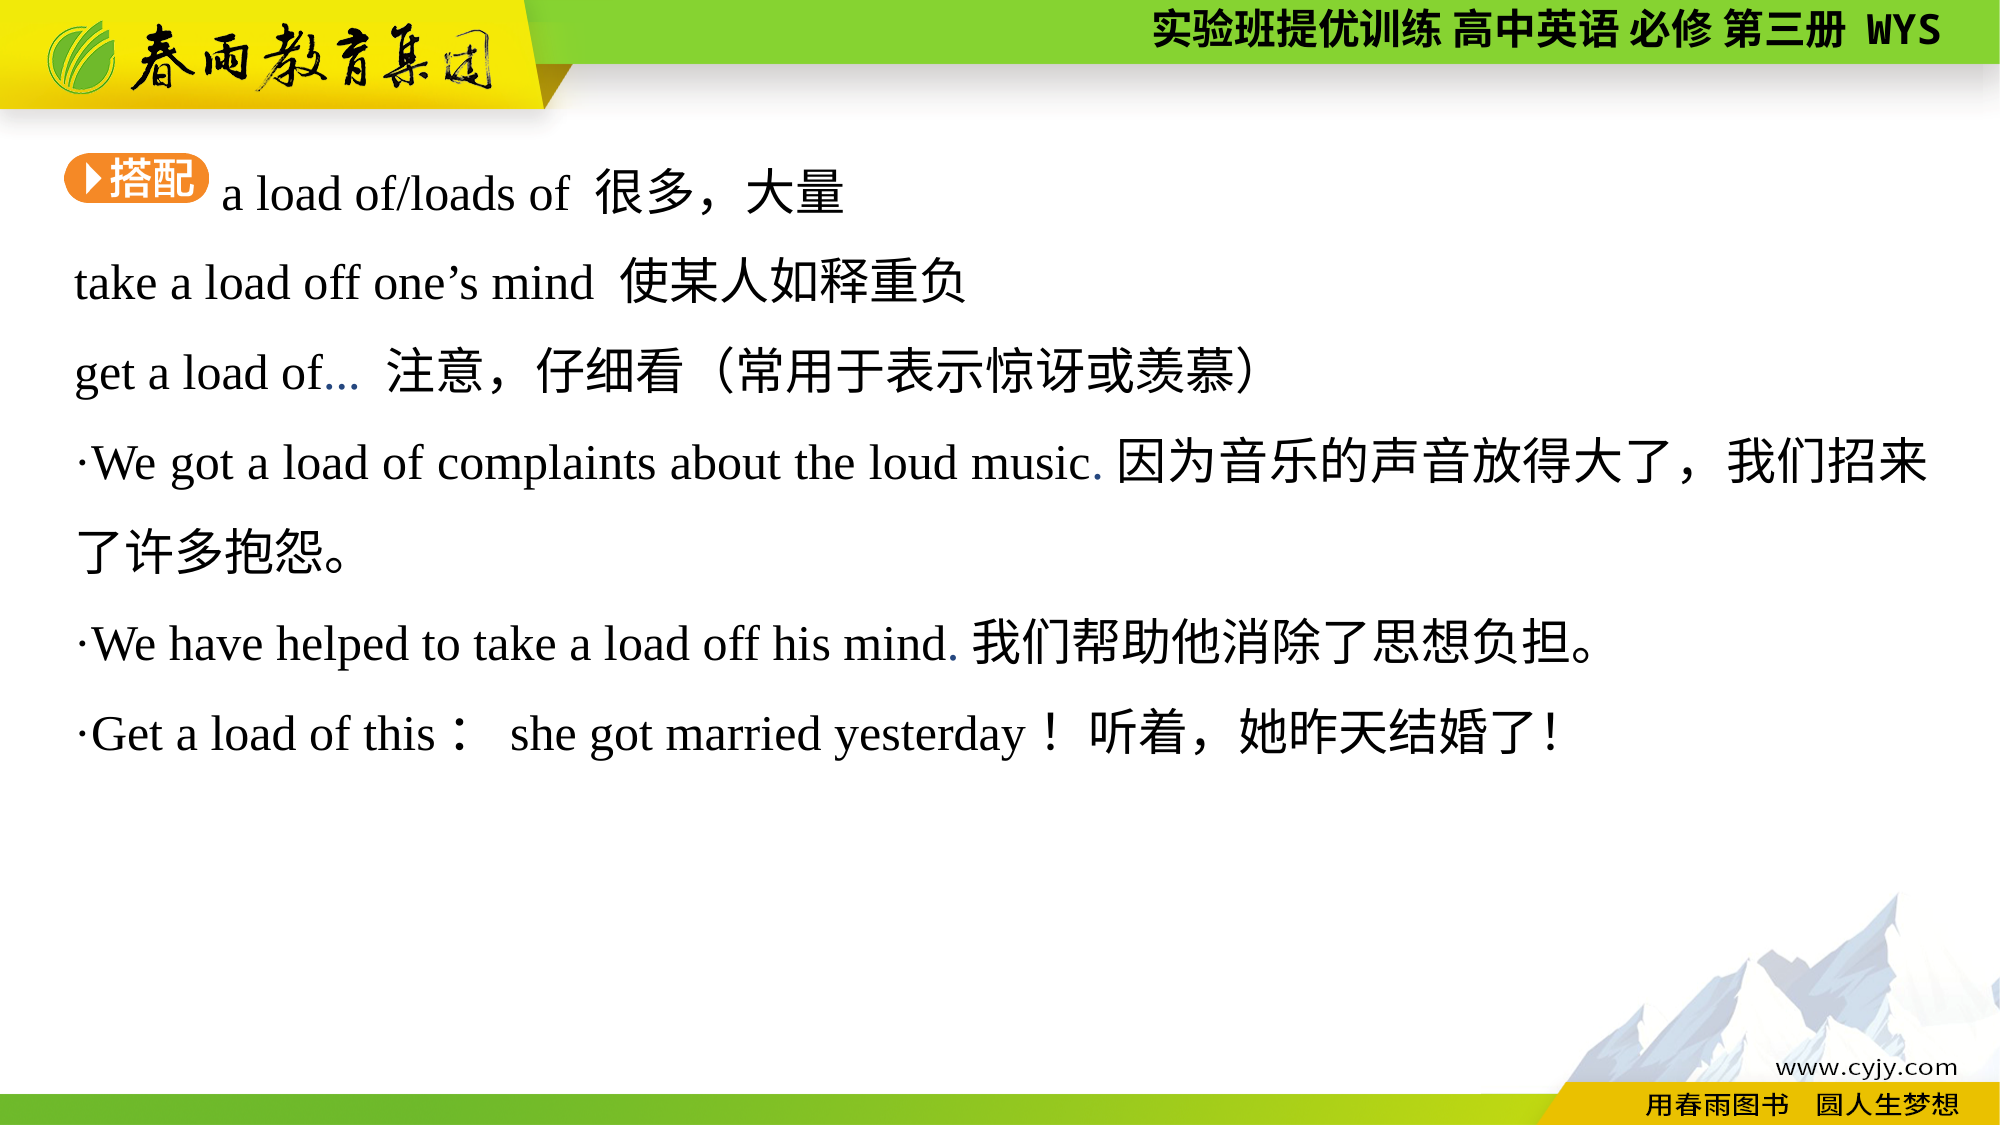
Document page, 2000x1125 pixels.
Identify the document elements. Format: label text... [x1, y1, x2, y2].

list a load of/loads of 很多，大量 take a load off one’s mind 使某人如释重负 get a load of... 注意，仔细看（常用于表示惊讶或羡慕） ·We got a load of complaints about the loud music.因为音乐的声音放得大了，我们招来了许多抱怨。 ·We have helped to take a load off his mind.我们帮助他消除了思想负担。 ·Get a load of this：she got married yesterday！听着，她昨天结婚了！ [59, 122, 1944, 763]
picture [0, 0, 2000, 1125]
